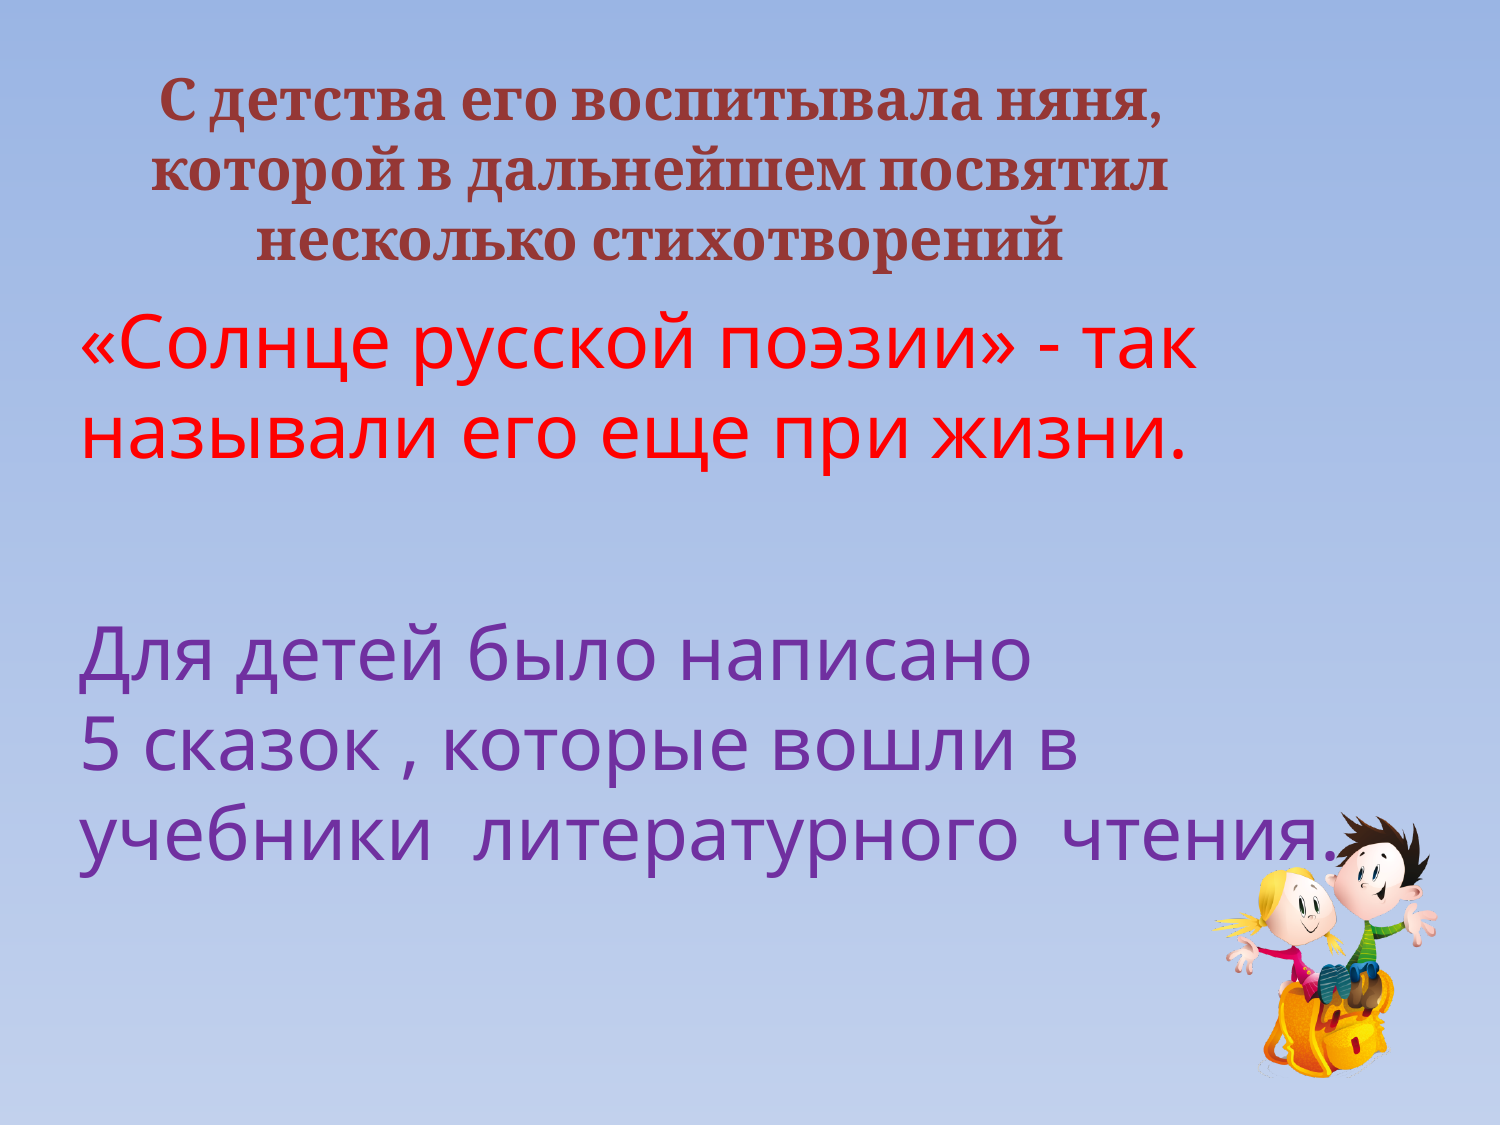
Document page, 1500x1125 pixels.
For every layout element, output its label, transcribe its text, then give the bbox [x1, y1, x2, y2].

text_box «Солнце русской поэзии» - так называли его еще при жизни. [64, 286, 1351, 597]
text_box Для детей было написано 5 сказок , которые вошли в учебники литературного чтения. [64, 597, 1396, 973]
picture [1196, 808, 1464, 1078]
text_box С детства его воспитывала няня, которой в дальнейшем посвятил несколько стихотворений [135, 54, 1185, 280]
